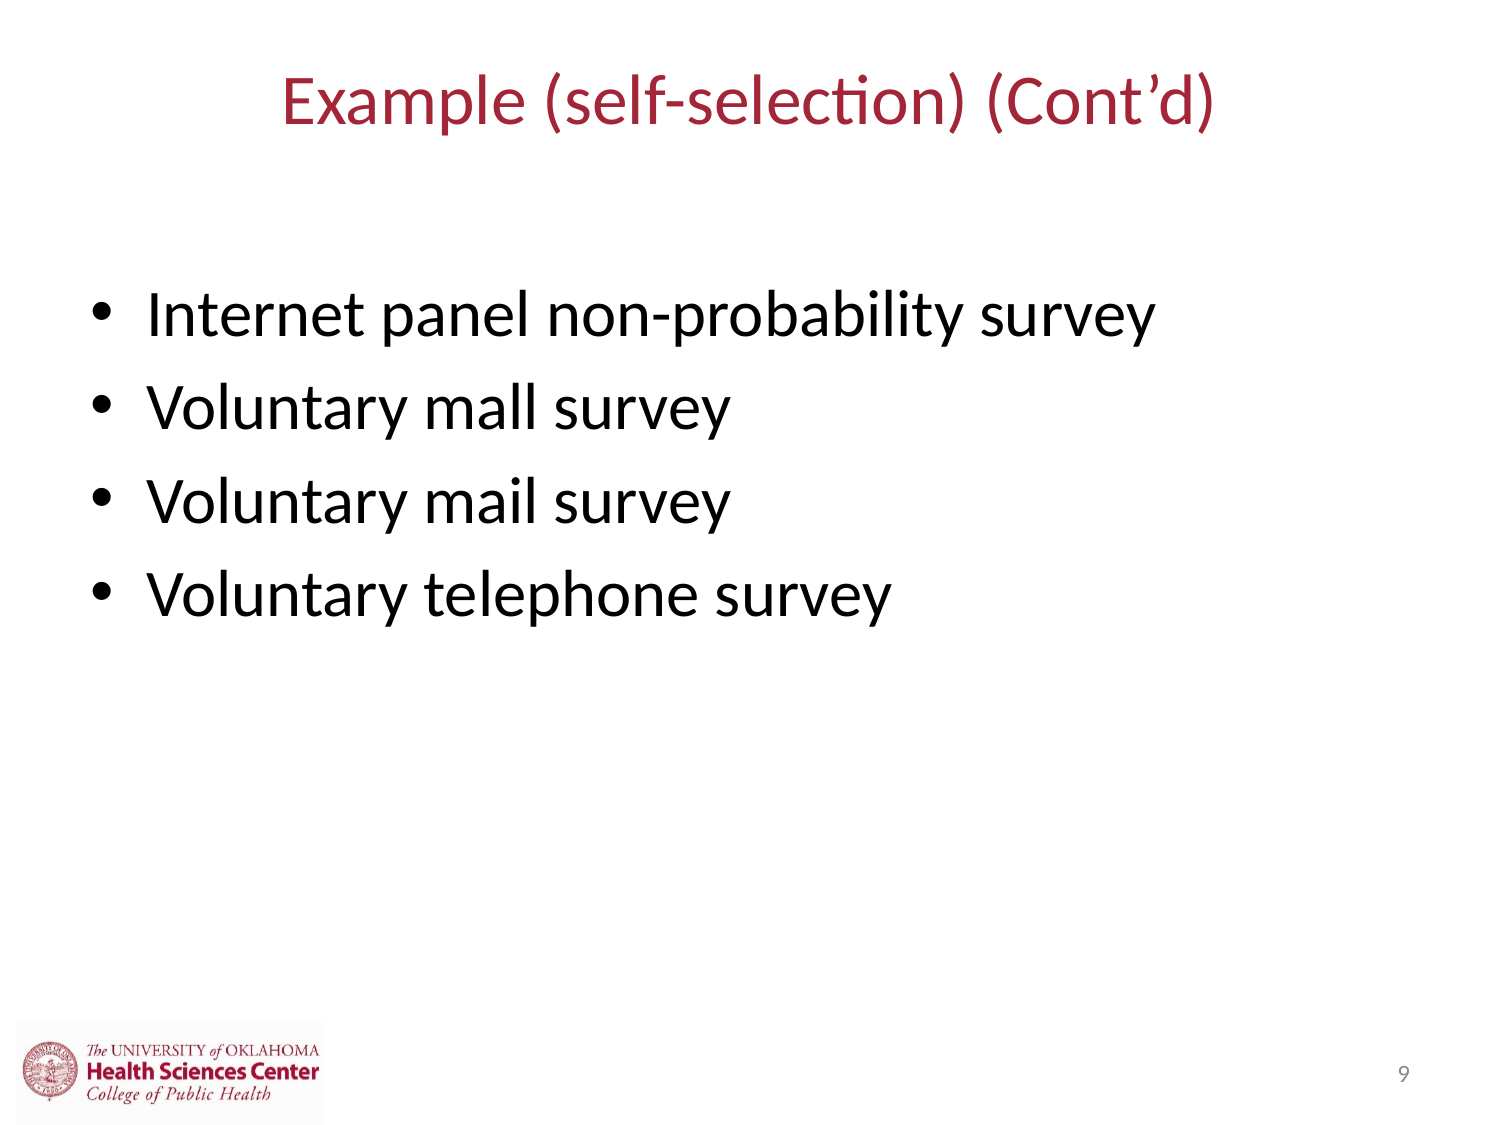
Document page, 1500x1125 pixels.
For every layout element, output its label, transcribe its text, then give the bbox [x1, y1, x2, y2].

picture [15, 1022, 325, 1125]
title Example (self-selection) (Cont’d) [75, 45, 1425, 233]
slide_number 9 [1074, 1042, 1425, 1103]
list Internet panel non-probability survey Voluntary mall survey Voluntary mail survey Voluntary telephone survey [75, 262, 1425, 1005]
